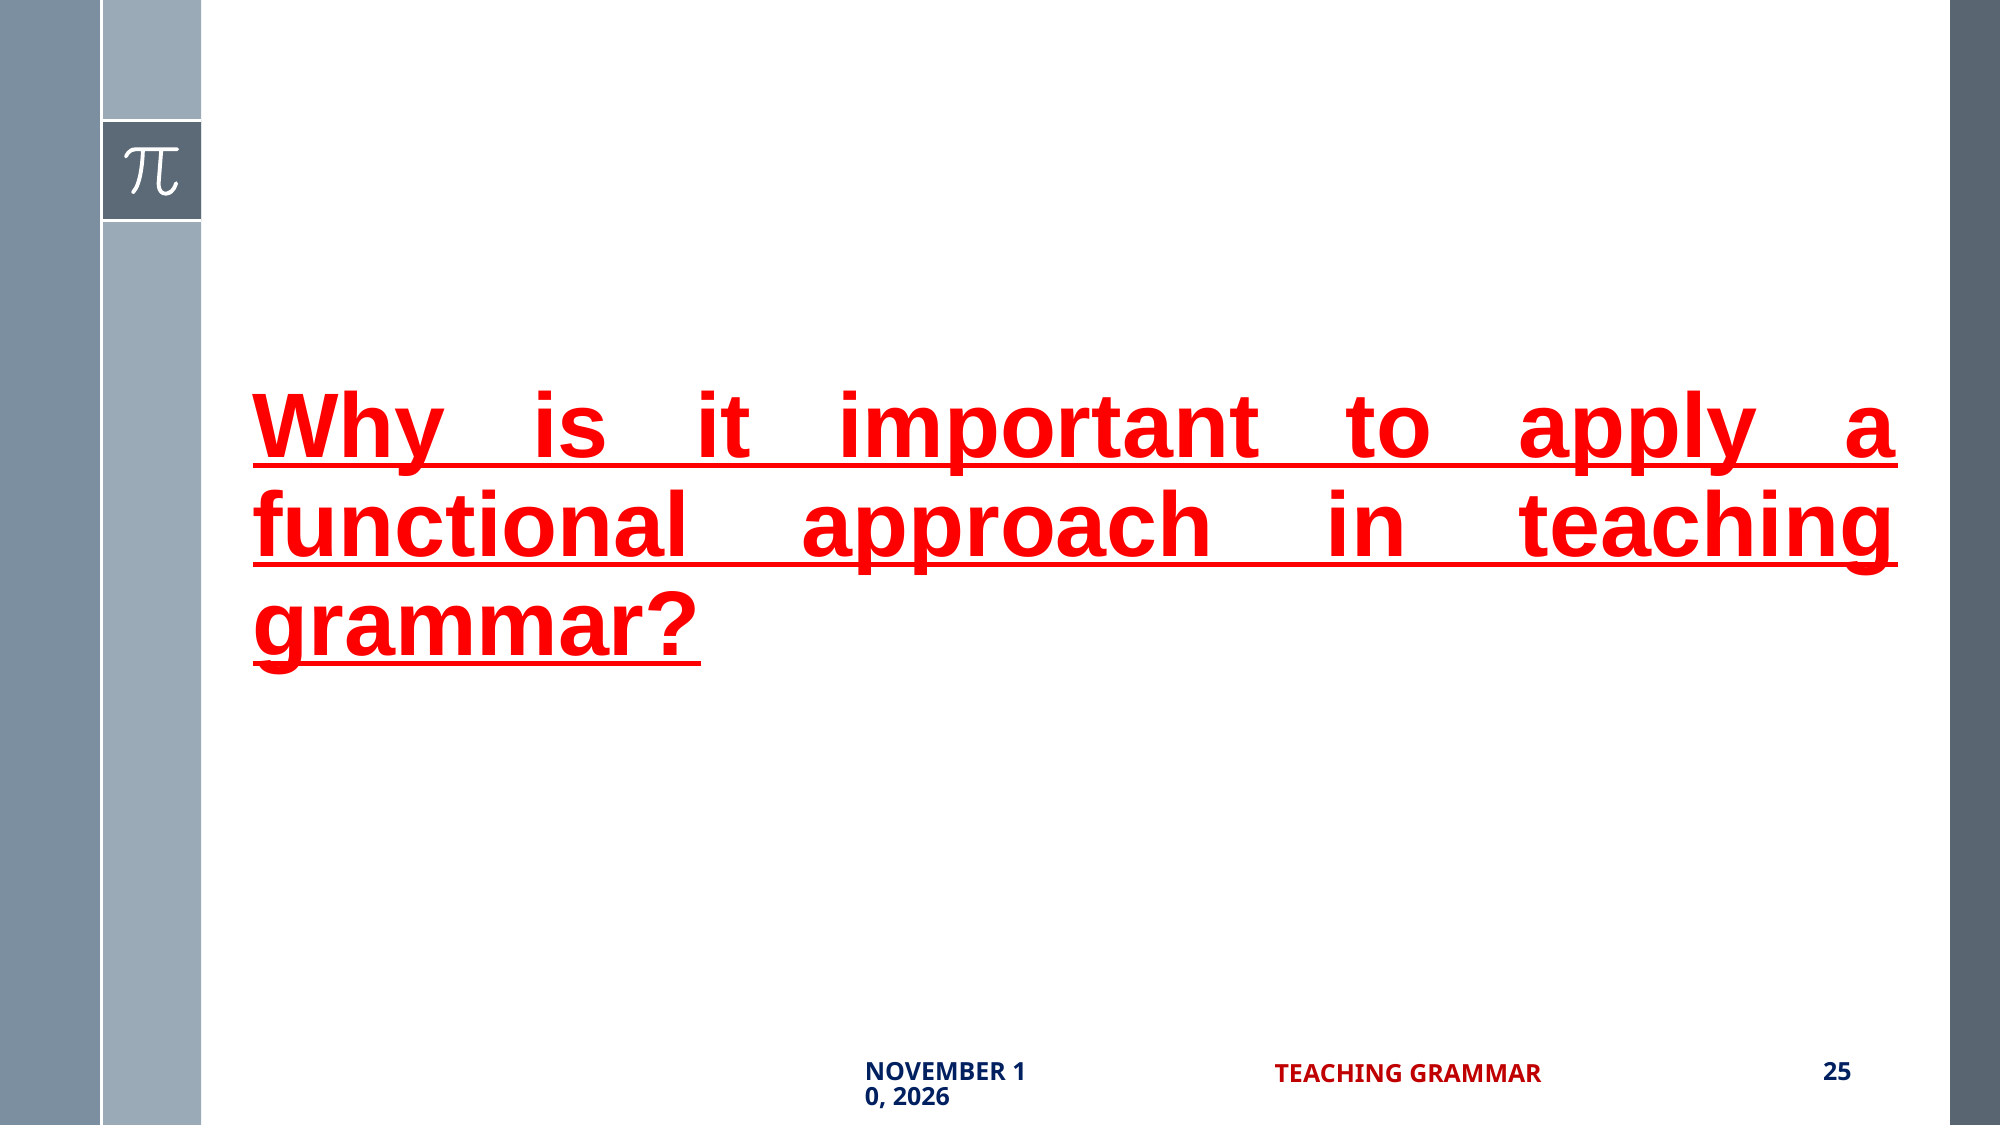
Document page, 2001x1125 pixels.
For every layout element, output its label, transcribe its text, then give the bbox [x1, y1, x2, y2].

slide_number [849, 1042, 1050, 1103]
text_box Why is it important to apply a functional approach in teaching grammar? [237, 371, 1913, 683]
slide_number 25 [1766, 1042, 1867, 1103]
footer Teaching Grammar [1082, 1042, 1735, 1103]
